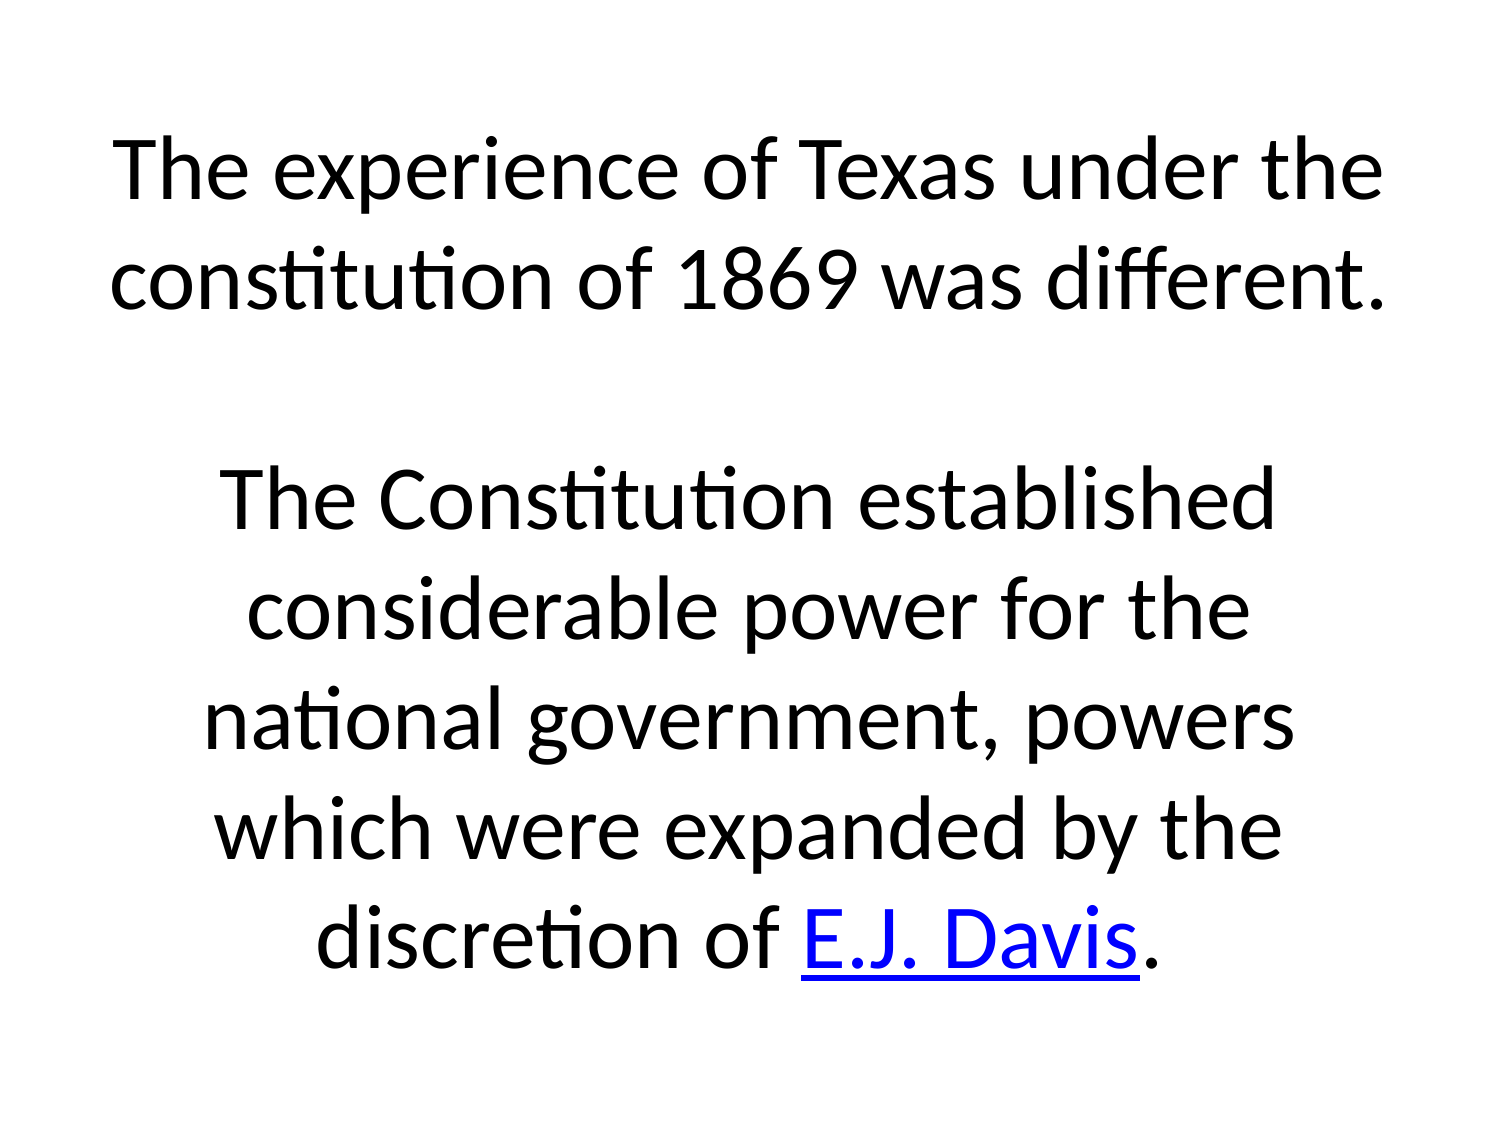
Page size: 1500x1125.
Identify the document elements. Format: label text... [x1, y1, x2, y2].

title The experience of Texas under the constitution of 1869 was different. The Constitution established considerable power for the national government, powers which were expanded by the discretion of E.J. Davis. [74, 44, 1426, 1051]
